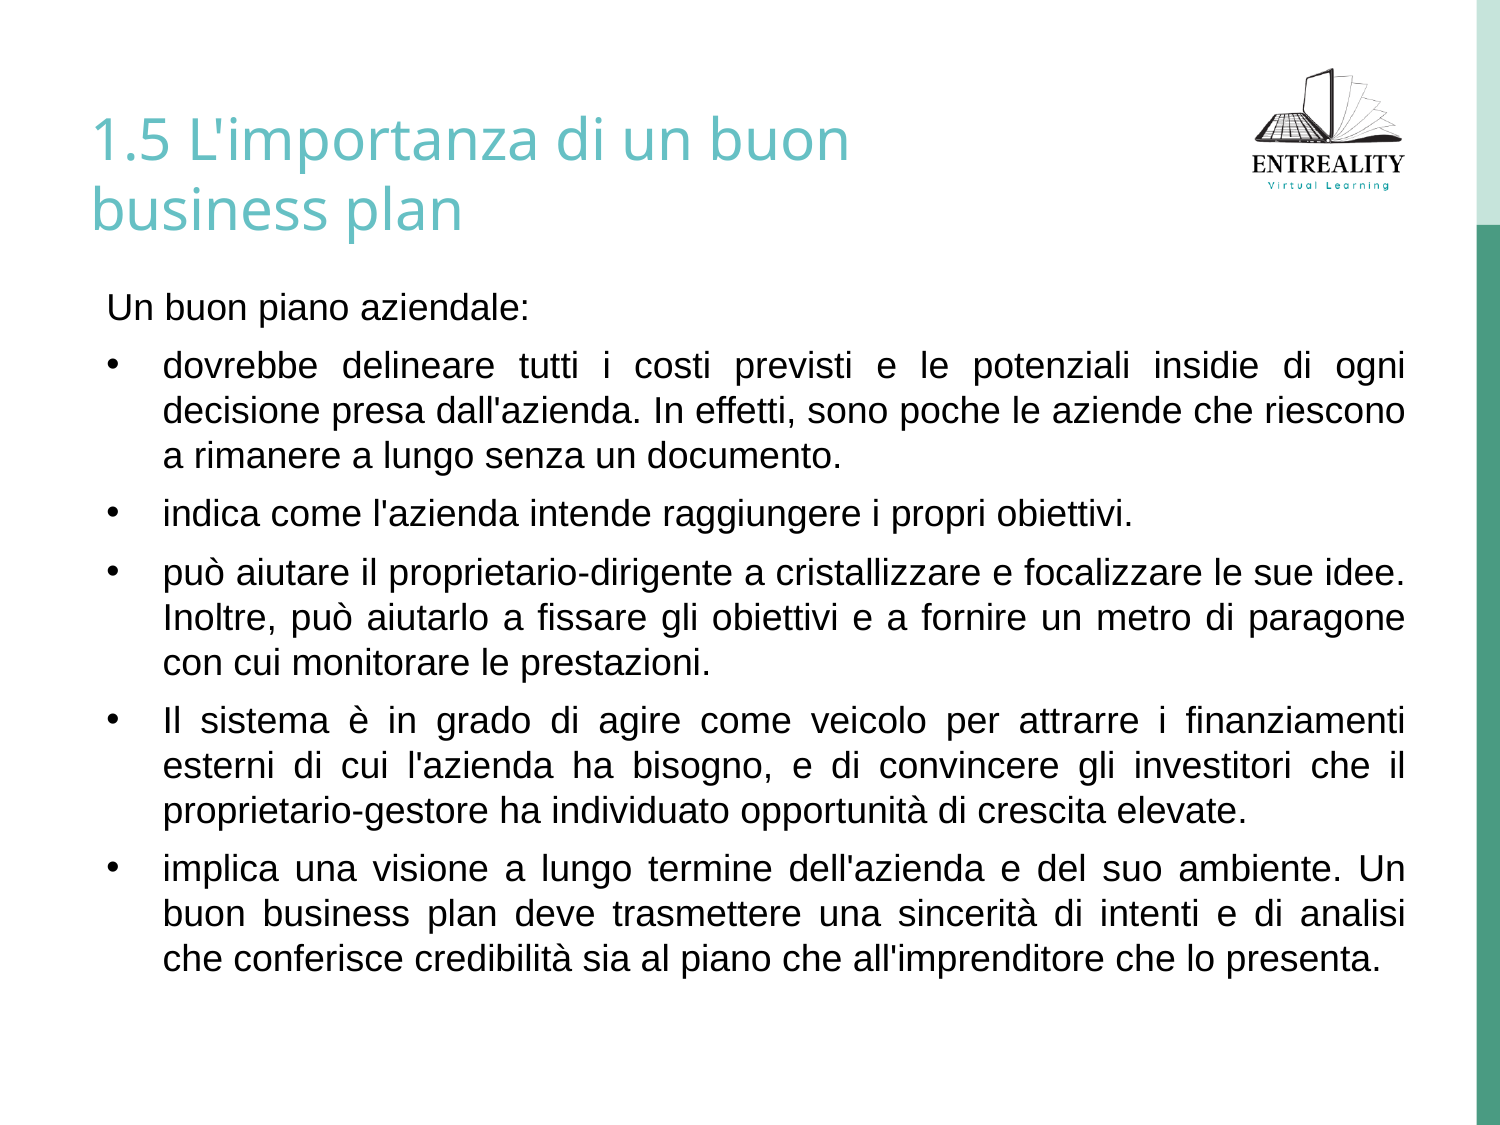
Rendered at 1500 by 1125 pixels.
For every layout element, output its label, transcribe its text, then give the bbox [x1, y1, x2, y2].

picture [1198, 0, 1458, 259]
title 1.5 L'importanza di un buon business plan [75, 25, 1025, 250]
list Un buon piano aziendale: dovrebbe delineare tutti i costi previsti e le potenziali insidie di ogni decisione presa dall'azienda. In effetti, sono poche le aziende che riescono a rimanere a lungo senza un documento. indica come l'azienda intende raggiungere i propri obiettivi. può aiutare il proprietario-dirigente a cristallizzare e focalizzare le sue idee. Inoltre, può aiutarlo a fissare gli obiettivi e a fornire un metro di paragone con cui monitorare le prestazioni. Il sistema è in grado di agire come veicolo per attrarre i finanziamenti esterni di cui l'azienda ha bisogno, e di convincere gli investitori che il proprietario-gestore ha individuato opportunità di crescita elevate. implica una visione a lungo termine dell'azienda e del suo ambiente. Un buon business plan deve trasmettere una sincerità di intenti e di analisi che conferisce credibilità sia al piano che all'imprenditore che lo presenta. [53, 275, 1422, 1125]
